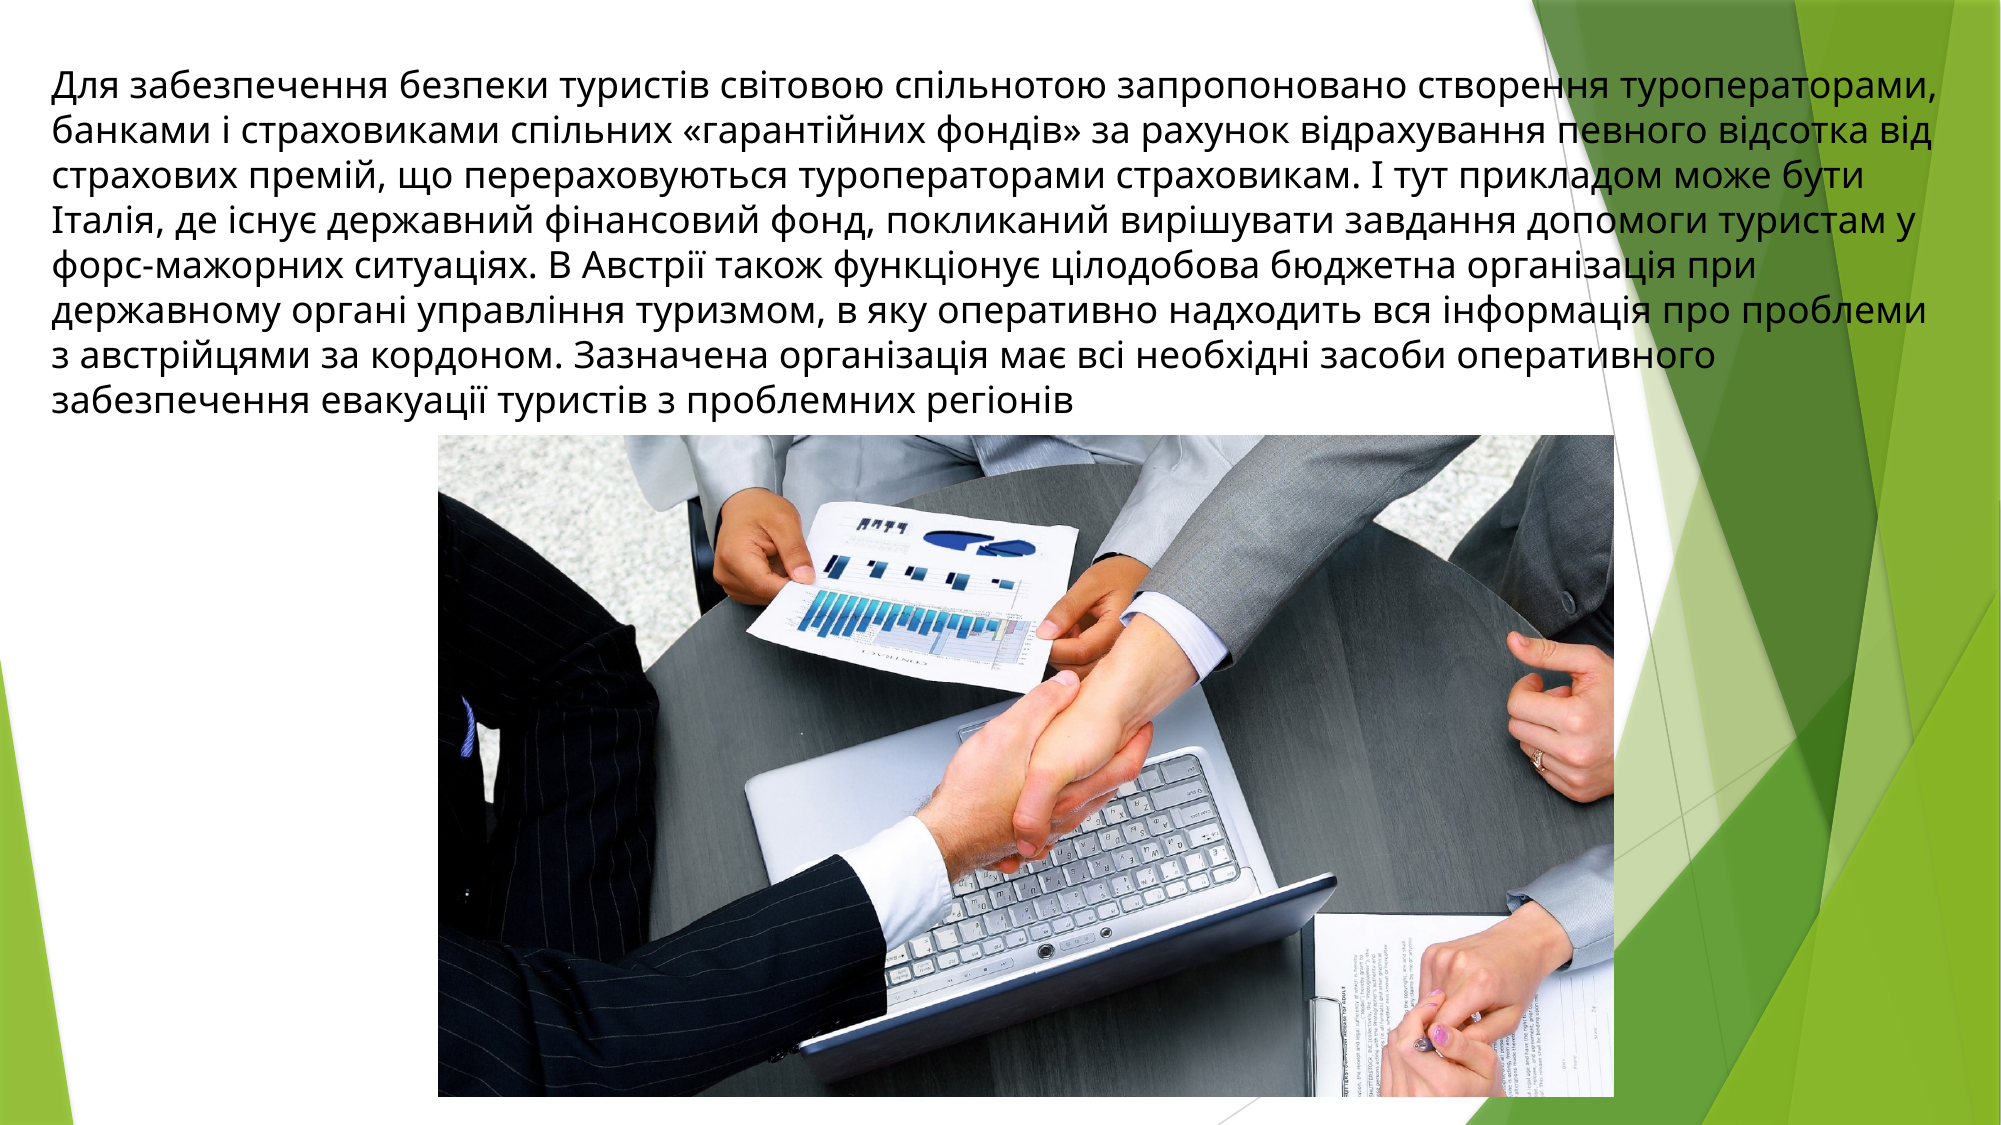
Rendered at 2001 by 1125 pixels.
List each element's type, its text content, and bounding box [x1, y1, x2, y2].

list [437, 434, 1615, 1097]
title Для забезпечення безпеки туристів світовою спільнотою запропоновано створення туроператорами, банками і страховиками спільних «гарантійних фондів» за рахунок відрахування певного відсотка від страхових премій, що перераховуються туроператорами страховикам. І тут прикладом може бути Італія, де існує державний фінансовий фонд, покликаний вирішувати завдання допомоги туристам у форс-мажорних ситуаціях. В Австрії також функціонує цілодобова бюджетна організація при державному органі управління туризмом, в яку оперативно надходить вся інформація про проблеми з австрійцями за кордоном. Зазначена організація має всі необхідні засоби оперативного забезпечення евакуації туристів з проблемних регіонів [36, 53, 1968, 436]
